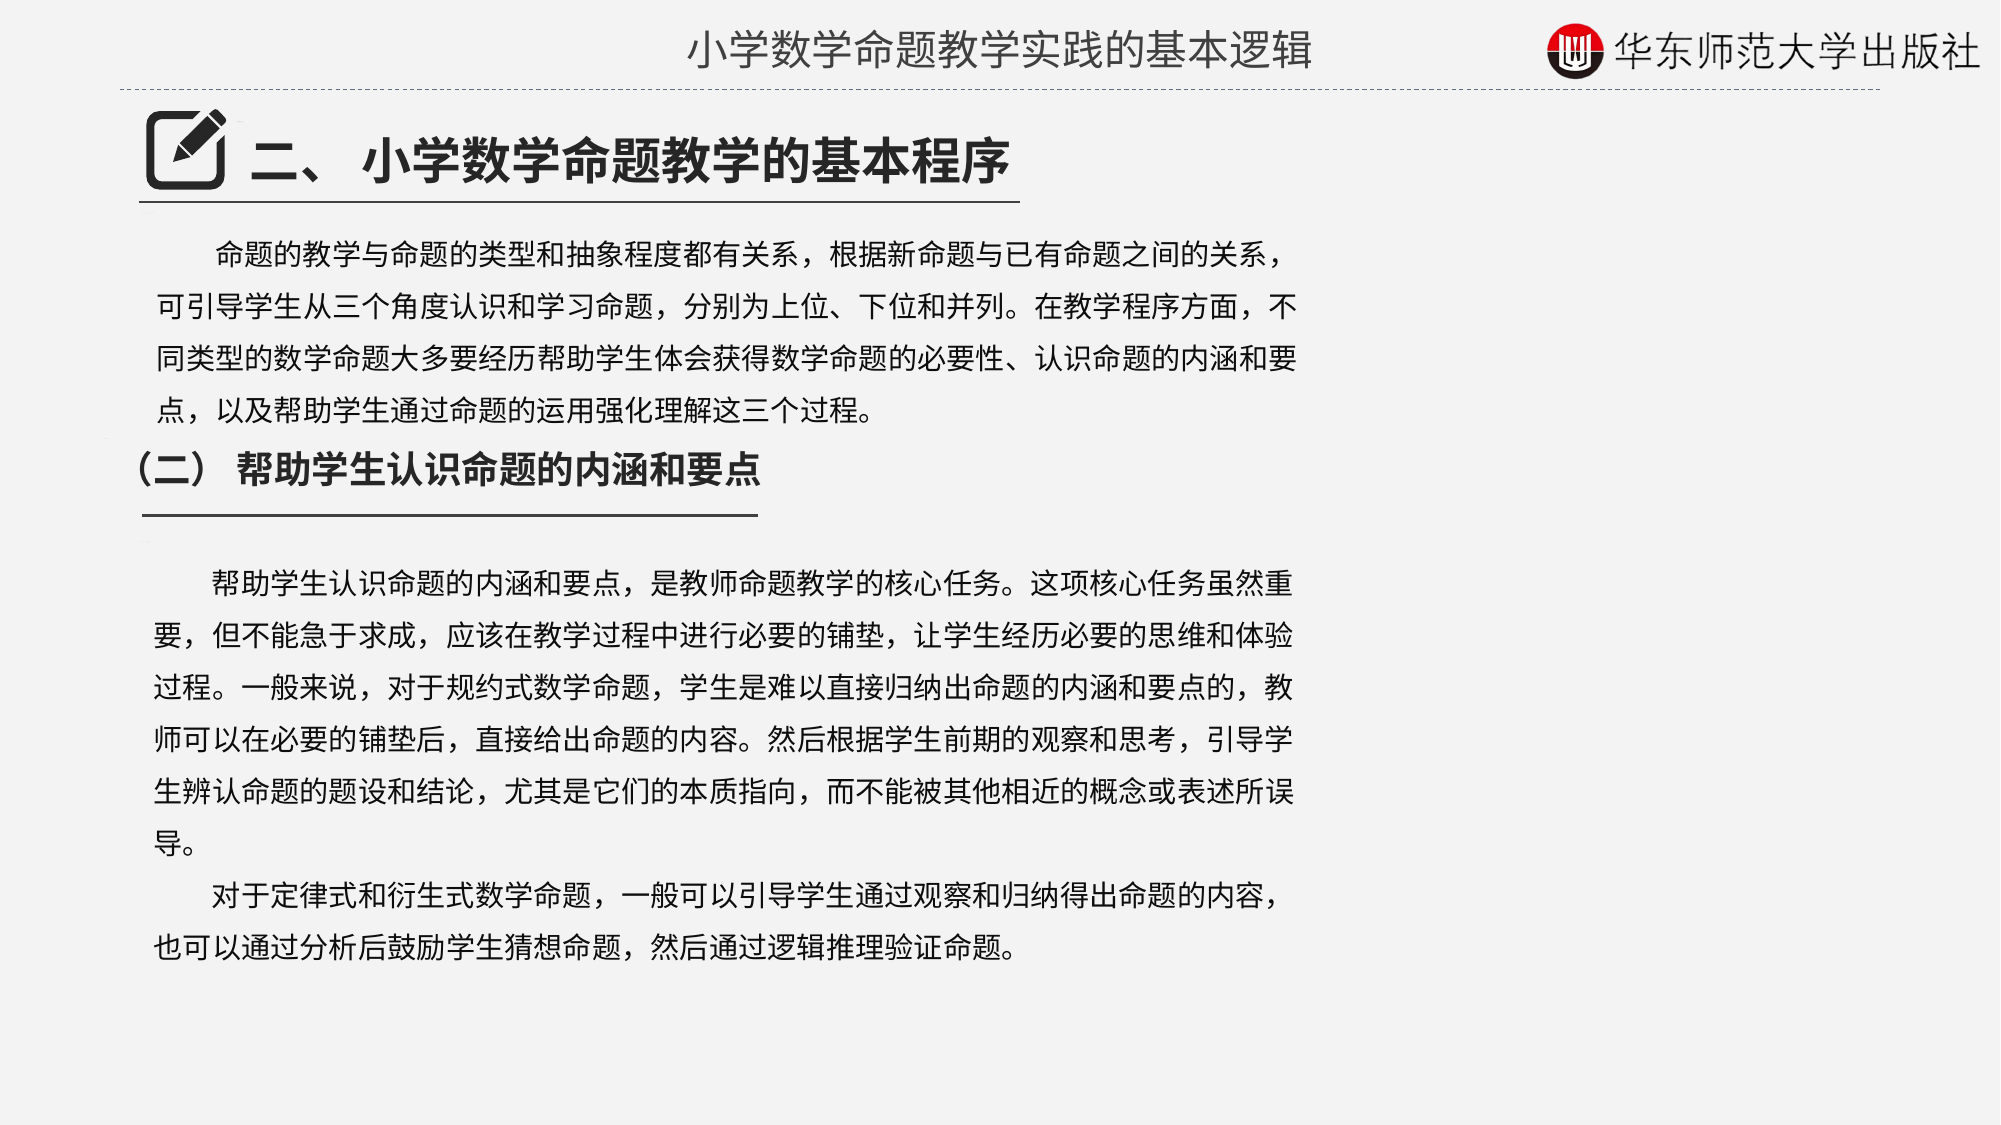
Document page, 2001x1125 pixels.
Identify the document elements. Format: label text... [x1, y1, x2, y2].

text_box 小学数学命题教学实践的基本逻辑 [680, 23, 1320, 74]
text_box [146, 111, 225, 190]
text_box 命题的教学与命题的类型和抽象程度都有关系，根据新命题与已有命题之间的关系，可引导学生从三个角度认识和学习命题，分别为上位、下位和并列。在教学程序方面，不同类型的数学命题大多要经历帮助学生体会获得数学命题的必要性、认识命题的内涵和要点，以及帮助学生通过命题的运用强化理解这三个过程。 [142, 212, 1320, 436]
text_box 帮助学生认识命题的内涵和要点，是教师命题教学的核心任务。这项核心任务虽然重要，但不能急于求成，应该在教学过程中进行必要的铺垫，让学生经历必要的思维和体验过程。一般来说，对于规约式数学命题，学生是难以直接归纳出命题的内涵和要点的，教师可以在必要的铺垫后，直接给出命题的内容。然后根据学生前期的观察和思考，引导学生辨认命题的题设和结论，尤其是它们的本质指向，而不能被其他相近的概念或表述所误导。 对于定律式和衍生式数学命题，一般可以引导学生通过观察和归纳得出命题的内容，也可以通过分析后鼓励学生猜想命题，然后通过逻辑推理验证命题。 [138, 540, 1320, 972]
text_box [1536, 13, 1989, 83]
text_box 二、 小学数学命题教学的基本程序 [235, 121, 1147, 197]
text_box （二） 帮助学生认识命题的内涵和要点 [101, 438, 1000, 498]
text_box [208, 109, 227, 127]
